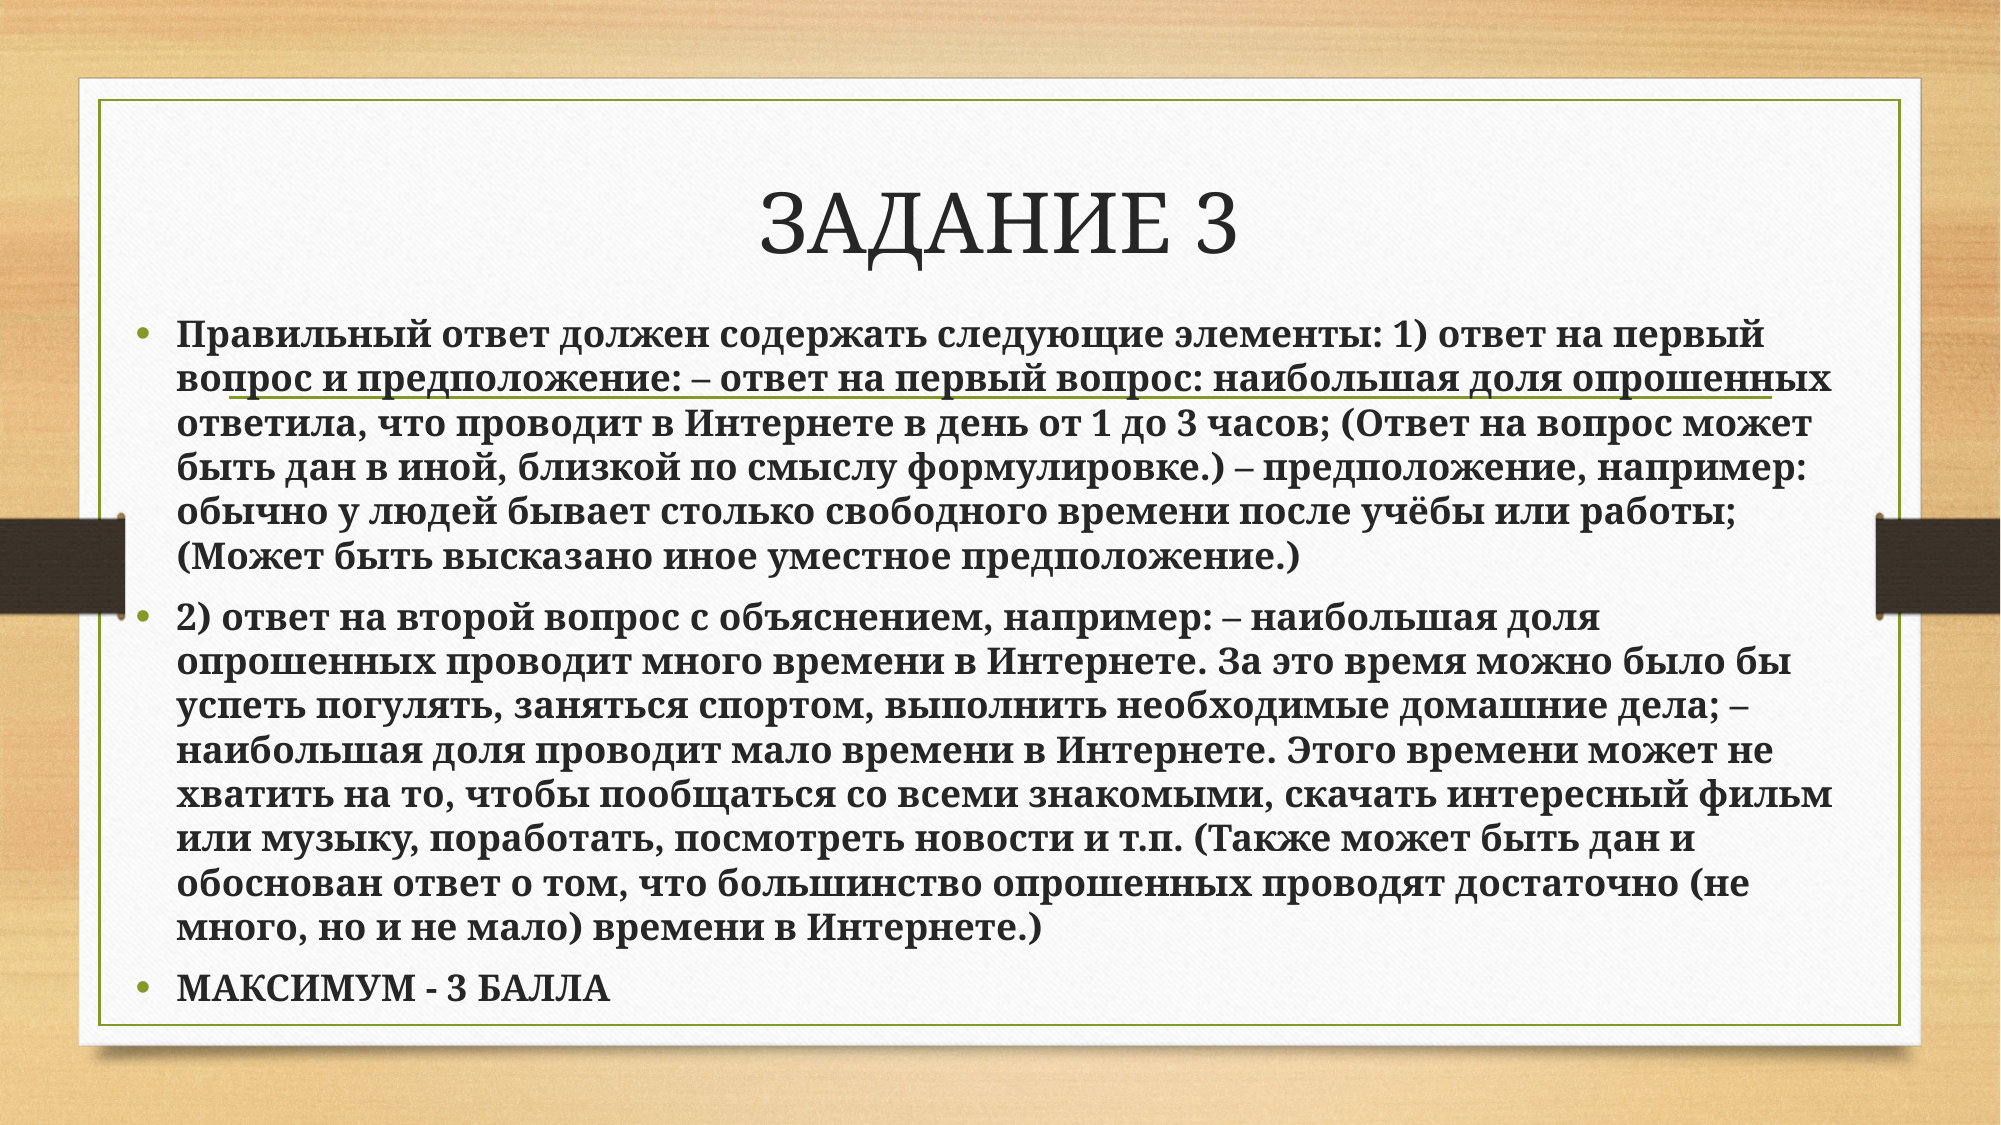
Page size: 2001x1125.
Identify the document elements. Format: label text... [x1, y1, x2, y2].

list Правильный ответ должен содержать следующие элементы: 1) ответ на первый вопрос и предположение: – ответ на первый вопрос: наибольшая доля опрошенных ответила, что проводит в Интернете в день от 1 до 3 часов; (Ответ на вопрос может быть дан в иной, близкой по смыслу формулировке.) – предположение, например: обычно у людей бывает столько свободного времени после учёбы или работы; (Может быть высказано иное уместное предположение.) 2) ответ на второй вопрос с объяснением, например: – наибольшая доля опрошенных проводит много времени в Интернете. За это время можно было бы успеть погулять, заняться спортом, выполнить необходимые домашние дела; – наибольшая доля проводит мало времени в Интернете. Этого времени может не хватить на то, чтобы пообщаться со всеми знакомыми, скачать интересный фильм или музыку, поработать, посмотреть новости и т.п. (Также может быть дан и обоснован ответ о том, что большинство опрошенных проводят достаточно (не много, но и не мало) времени в Интернете.) МАКСИМУМ - 3 БАЛЛА [120, 302, 1880, 1025]
picture [0, 0, 2001, 1125]
title ЗАДАНИЕ 3 [212, 161, 1788, 278]
